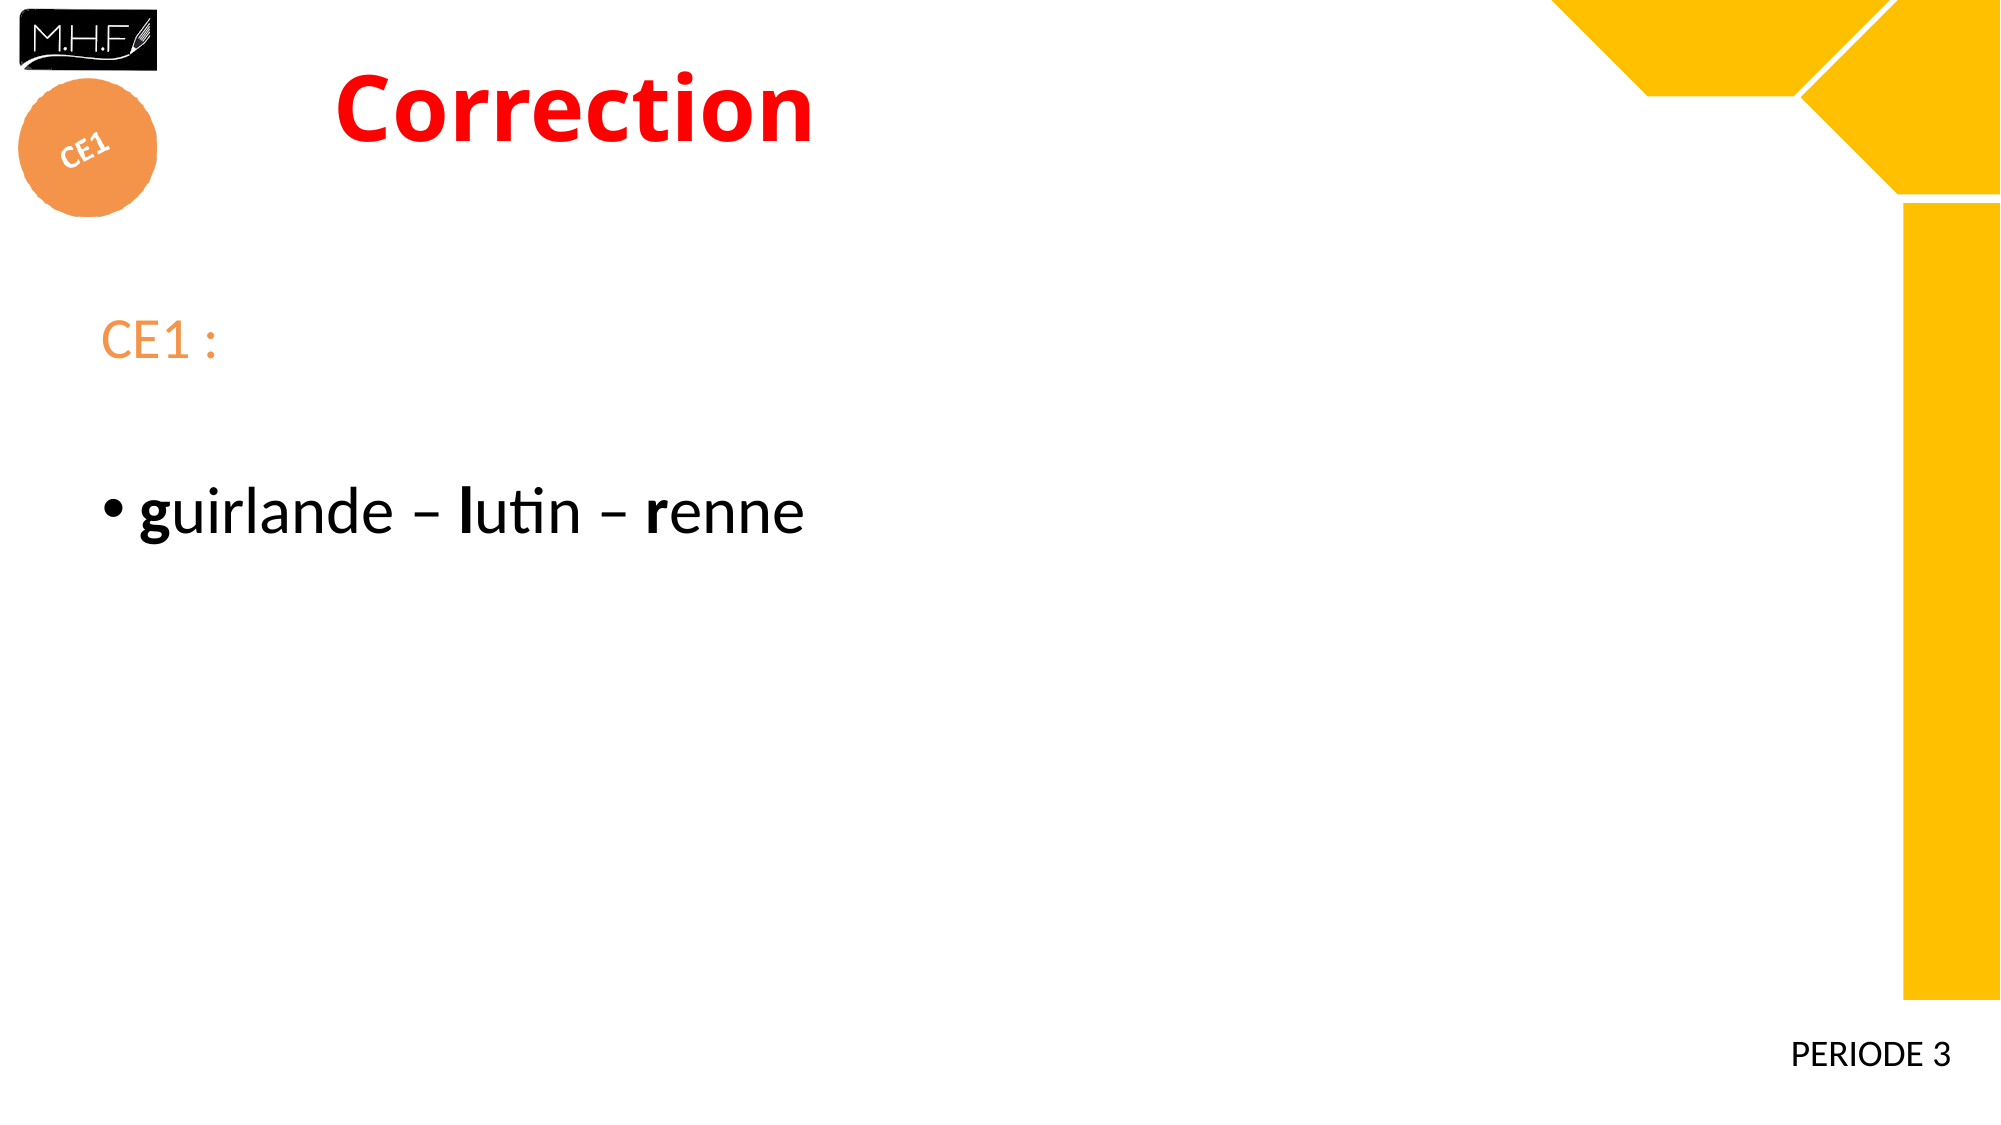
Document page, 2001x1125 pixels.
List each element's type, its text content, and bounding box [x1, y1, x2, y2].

picture [16, 7, 157, 74]
text_box [1799, 0, 2000, 196]
picture [18, 78, 157, 218]
text_box [1549, 0, 1892, 98]
list CE1 : guirlande – lutin – renne [86, 300, 897, 1015]
title Correction [318, 3, 1865, 221]
text_box [1902, 202, 2000, 1001]
text_box PERIODE 3 [1362, 1021, 1967, 1125]
